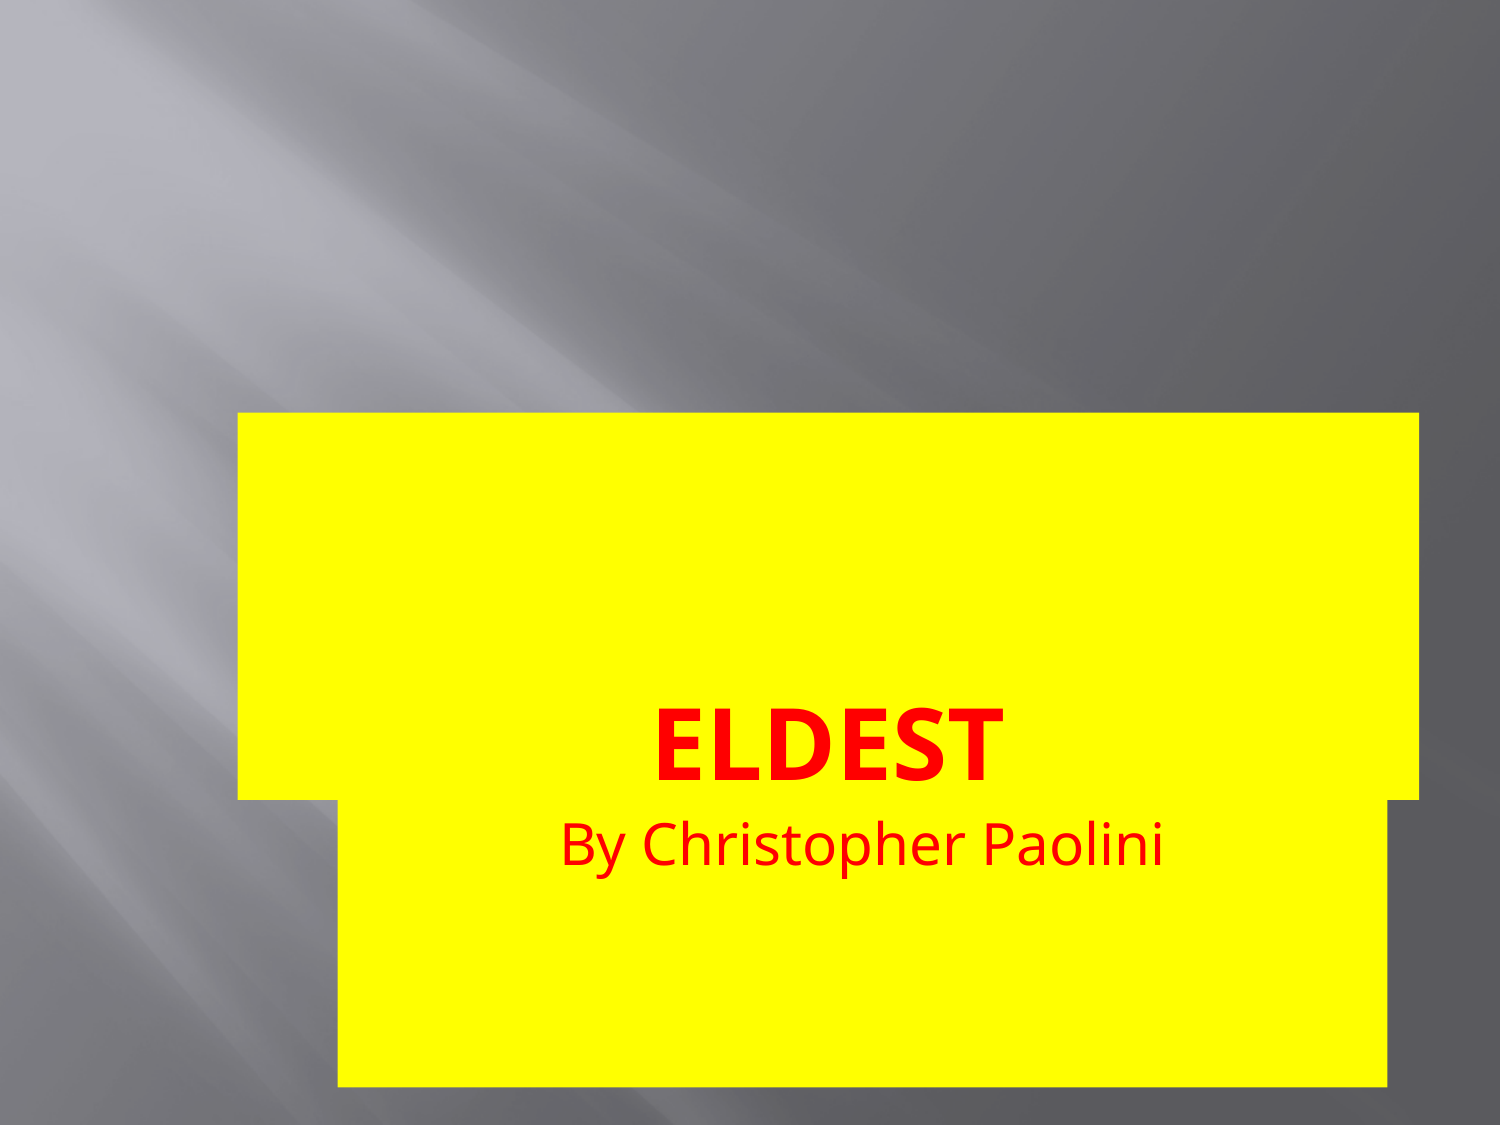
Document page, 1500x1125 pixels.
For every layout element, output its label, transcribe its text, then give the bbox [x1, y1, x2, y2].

title Eldest [237, 412, 1420, 800]
subtitle By Christopher Paolini [337, 800, 1388, 1088]
